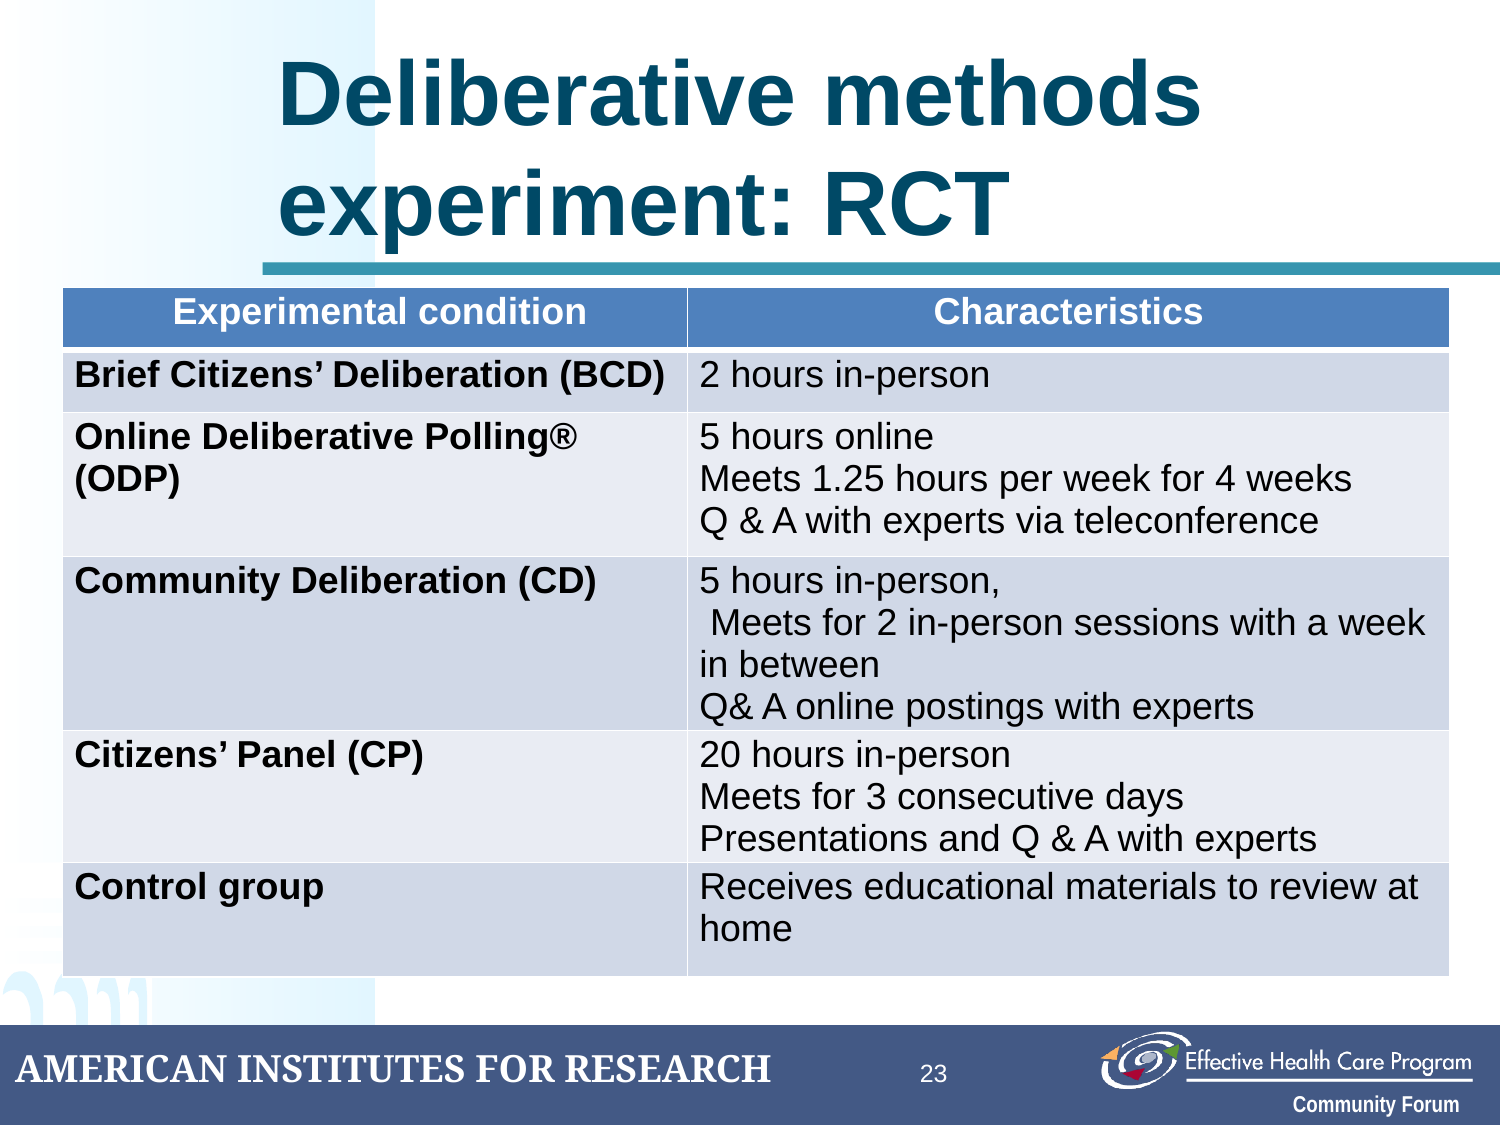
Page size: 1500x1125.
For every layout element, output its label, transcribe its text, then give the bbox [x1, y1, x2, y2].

picture [1100, 1031, 1473, 1089]
title Deliberative methods experiment: RCT [262, 49, 1475, 238]
table_cell Citizens’ Panel (CP) [63, 731, 687, 862]
table_header Experimental condition [63, 288, 687, 347]
table_cell 20 hours in-person Meets for 3 consecutive days Presentations and Q & A with experts [688, 731, 1449, 862]
table_cell 2 hours in-person [688, 353, 1449, 412]
table_header Characteristics [688, 288, 1449, 347]
table_cell Brief Citizens’ Deliberation (BCD) [63, 353, 687, 412]
table_cell Online Deliberative Polling® (ODP) [63, 413, 687, 556]
table_cell 5 hours online Meets 1.25 hours per week for 4 weeks Q & A with experts via teleconference [688, 413, 1449, 556]
table_cell 5 hours in-person, Meets for 2 in-person sessions with a week in between Q& A online postings with experts [688, 557, 1449, 730]
table_cell Community Deliberation (CD) [63, 557, 687, 730]
table_cell Control group [63, 863, 687, 976]
table_cell Receives educational materials to review at home [688, 863, 1449, 976]
